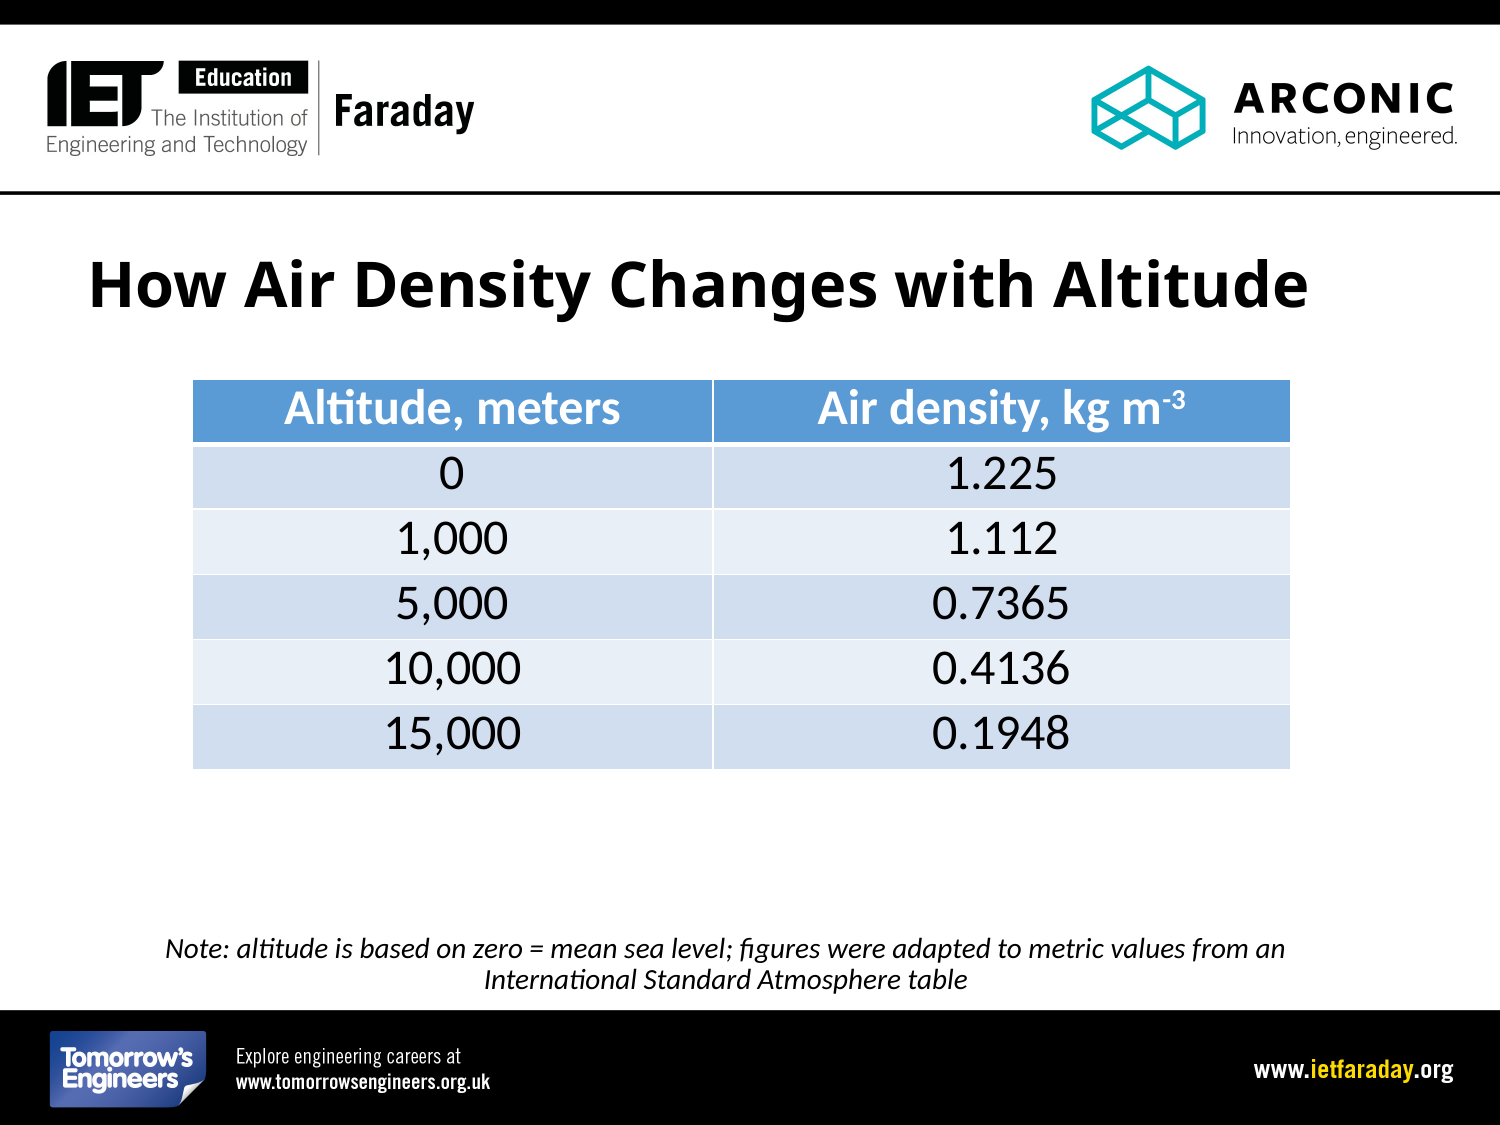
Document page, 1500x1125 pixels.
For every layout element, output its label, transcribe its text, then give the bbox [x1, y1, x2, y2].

table_cell 0 [193, 447, 712, 508]
table_cell 1,000 [193, 510, 712, 574]
title How Air Density Changes with Altitude [71, 223, 1411, 350]
picture [0, 0, 1500, 1125]
table_cell 1.225 [714, 447, 1290, 508]
table_cell 15,000 [193, 705, 712, 769]
table_cell 5,000 [193, 575, 712, 639]
table_cell 0.4136 [714, 640, 1290, 704]
table_cell 0.1948 [714, 705, 1290, 769]
table_header Air density, kg m-3 [714, 380, 1290, 442]
text_box Note: altitude is based on zero = mean sea level; figures were adapted to metric values from an International Standard Atmosphere table [136, 925, 1316, 1036]
table_cell 1.112 [714, 510, 1290, 574]
table_cell 0.7365 [714, 575, 1290, 639]
table_header Altitude, meters [193, 380, 712, 442]
table_cell 10,000 [193, 640, 712, 704]
